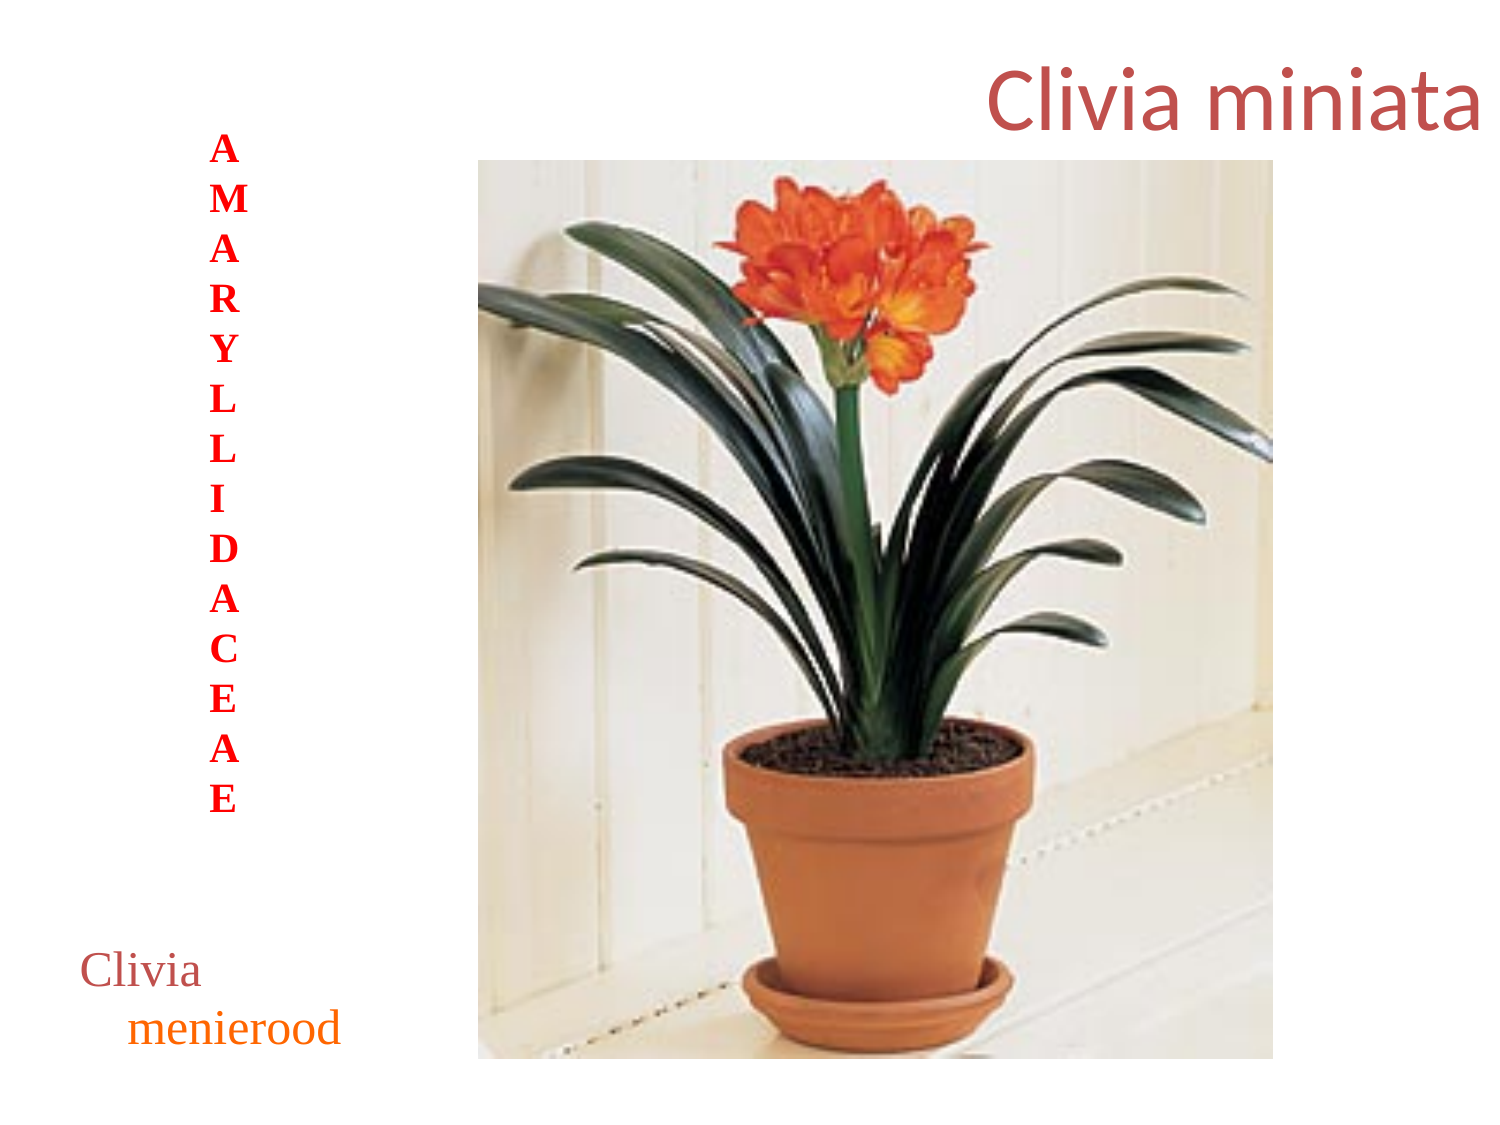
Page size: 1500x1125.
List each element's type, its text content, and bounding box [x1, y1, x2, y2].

text_box AMARYLLIDACEAE [194, 113, 258, 829]
text_box menierood [0, 987, 357, 1063]
text_box Clivia [64, 928, 473, 1004]
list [478, 160, 1273, 1059]
title Clivia miniata [150, 0, 1500, 188]
